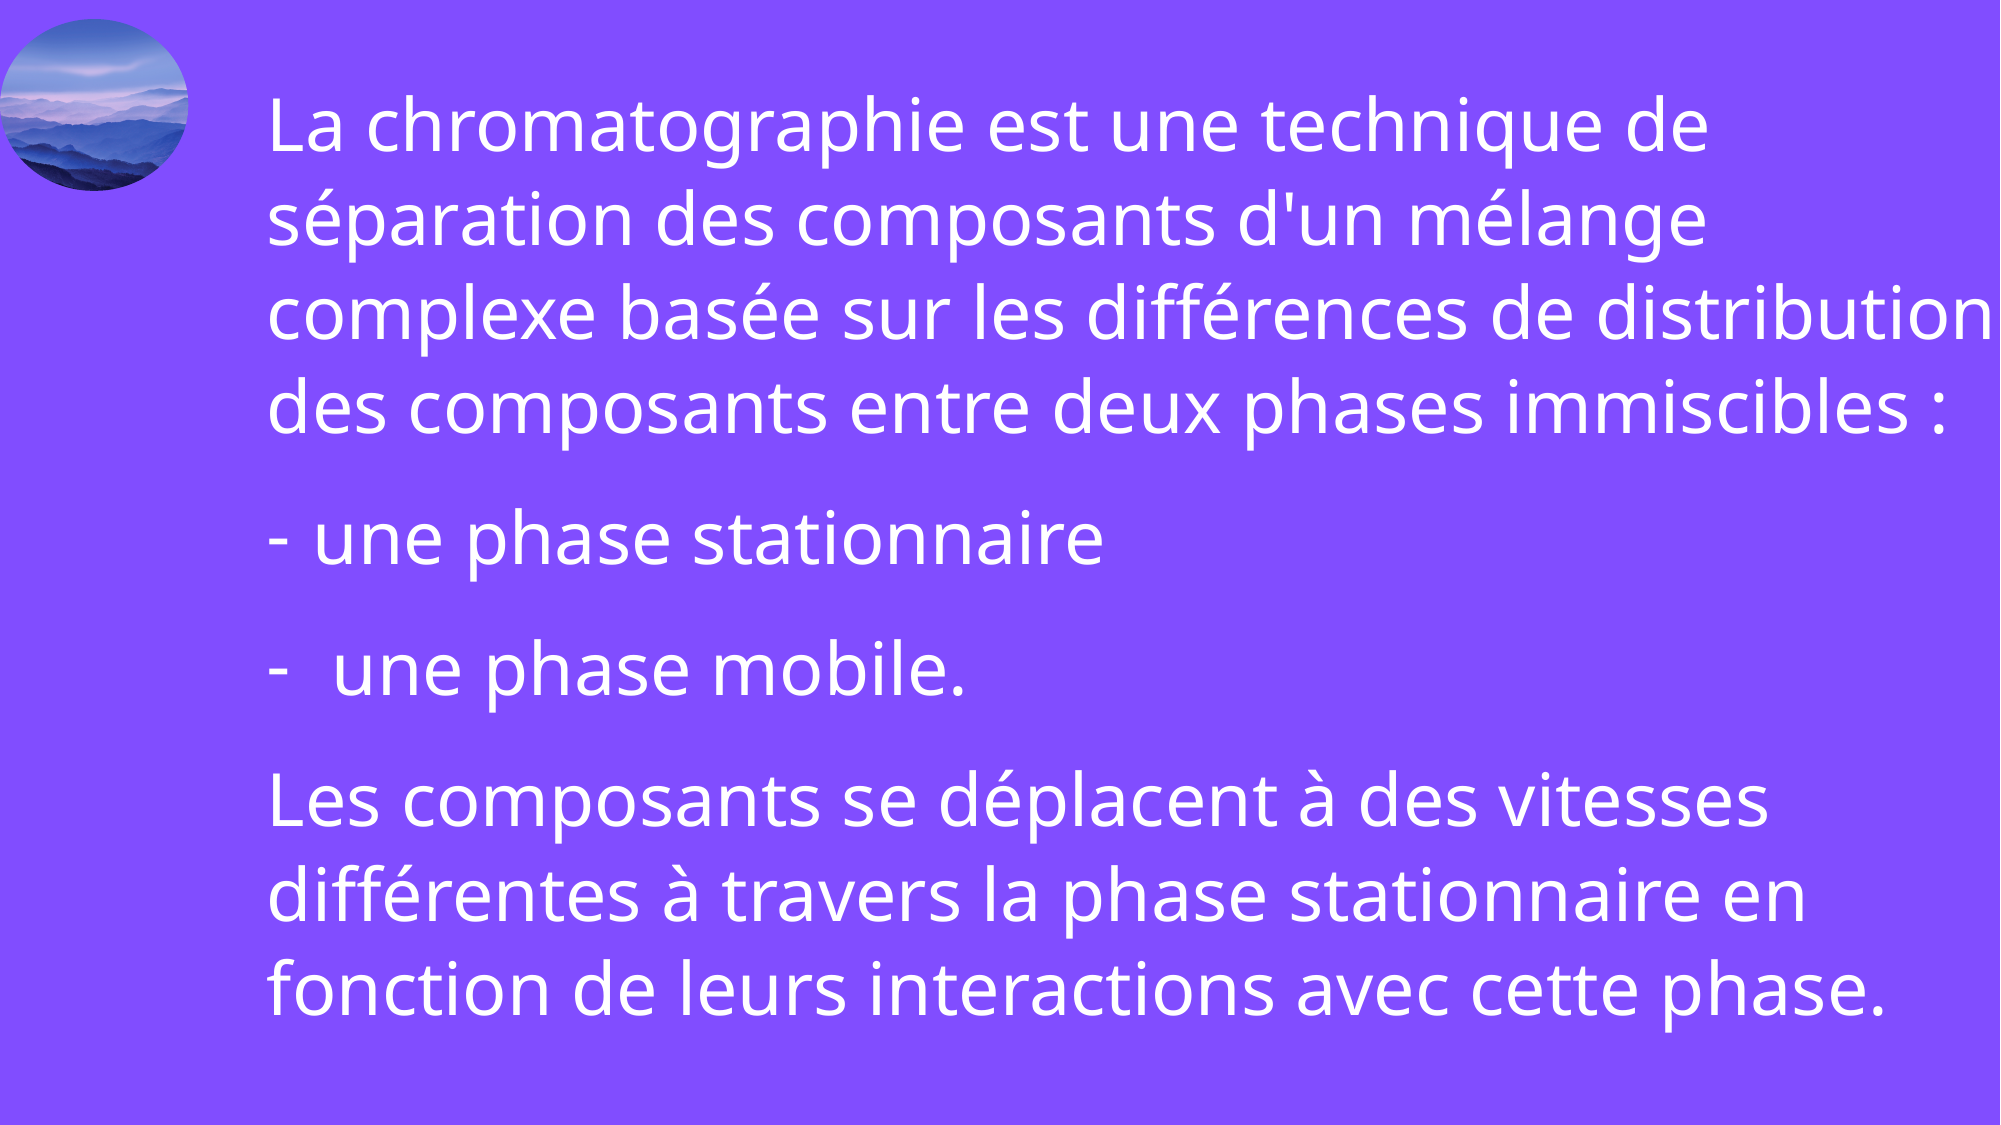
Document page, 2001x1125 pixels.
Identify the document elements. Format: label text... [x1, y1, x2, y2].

subtitle La chromatographie est une technique de séparation des composants d'un mélange complexe basée sur les différences de distribution des composants entre deux phases immiscibles : une phase stationnaire une phase mobile. Les composants se déplacent à des vitesses différentes à travers la phase stationnaire en fonction de leurs interactions avec cette phase. [266, 71, 2000, 1125]
picture [0, 18, 189, 191]
